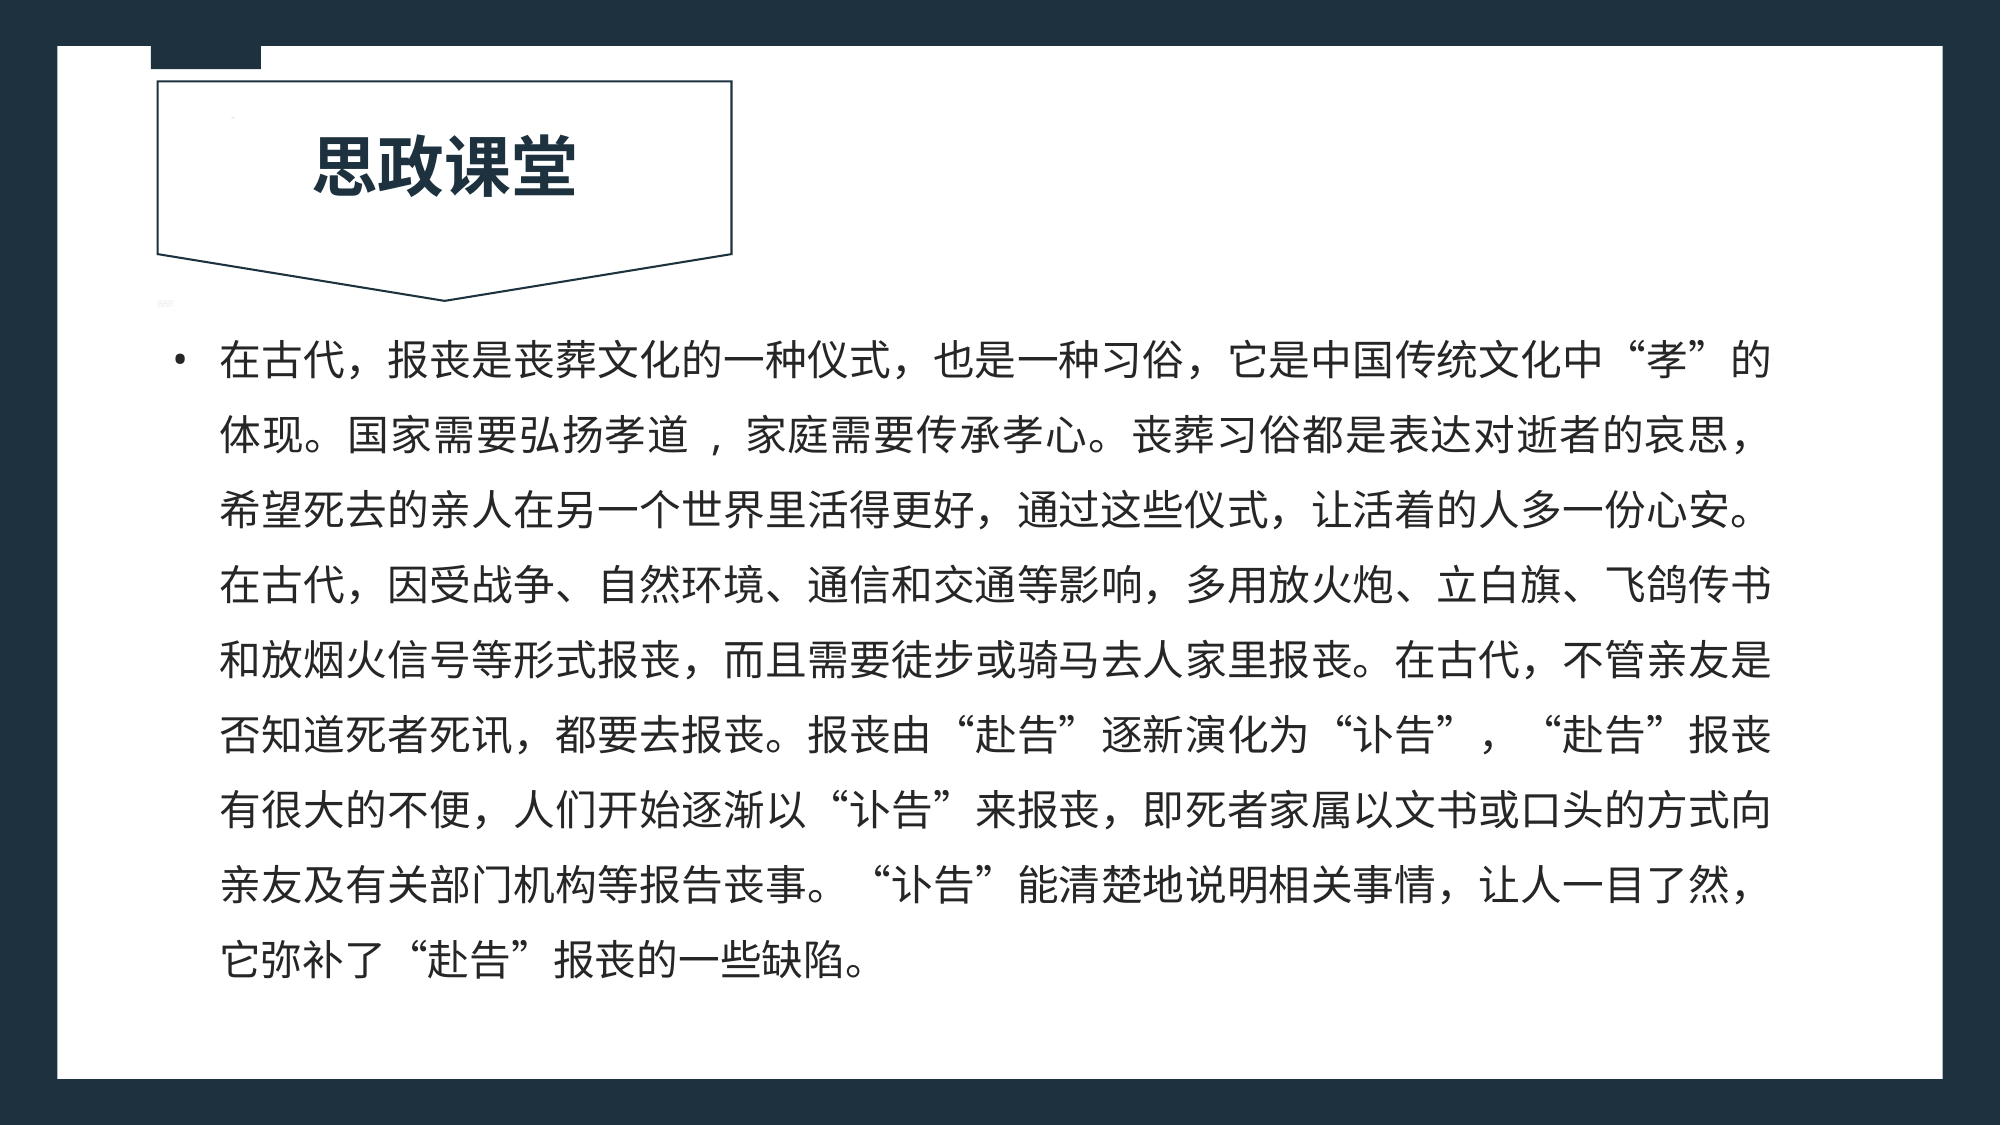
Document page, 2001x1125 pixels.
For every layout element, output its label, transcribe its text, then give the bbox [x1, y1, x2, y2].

text_box 在古代，报丧是丧葬文化的一种仪式，也是一种习俗，它是中国传统文化中“孝”的体现。国家需要弘扬孝道 , 家庭需要传承孝心。丧葬习俗都是表达对逝者的哀思，希望死去的亲人在另一个世界里活得更好，通过这些仪式，让活着的人多一份心安。在古代，因受战争、自然环境、通信和交通等影响，多用放火炮、立白旗、飞鸽传书和放烟火信号等形式报丧，而且需要徒步或骑马去人家里报丧。在古代，不管亲友是否知道死者死讯，都要去报丧。报丧由“赴告”逐新演化为“讣告”，“赴告”报丧有很大的不便，人们开始逐渐以“讣告”来报丧，即死者家属以文书或口头的方式向亲友及有关部门机构等报告丧事。“讣告”能清楚地说明相关事情，让人一目了然，它弥补了“赴告”报丧的一些缺陷。 [157, 300, 1788, 991]
text_box 思政课堂 [230, 117, 659, 213]
text_box [156, 80, 733, 300]
